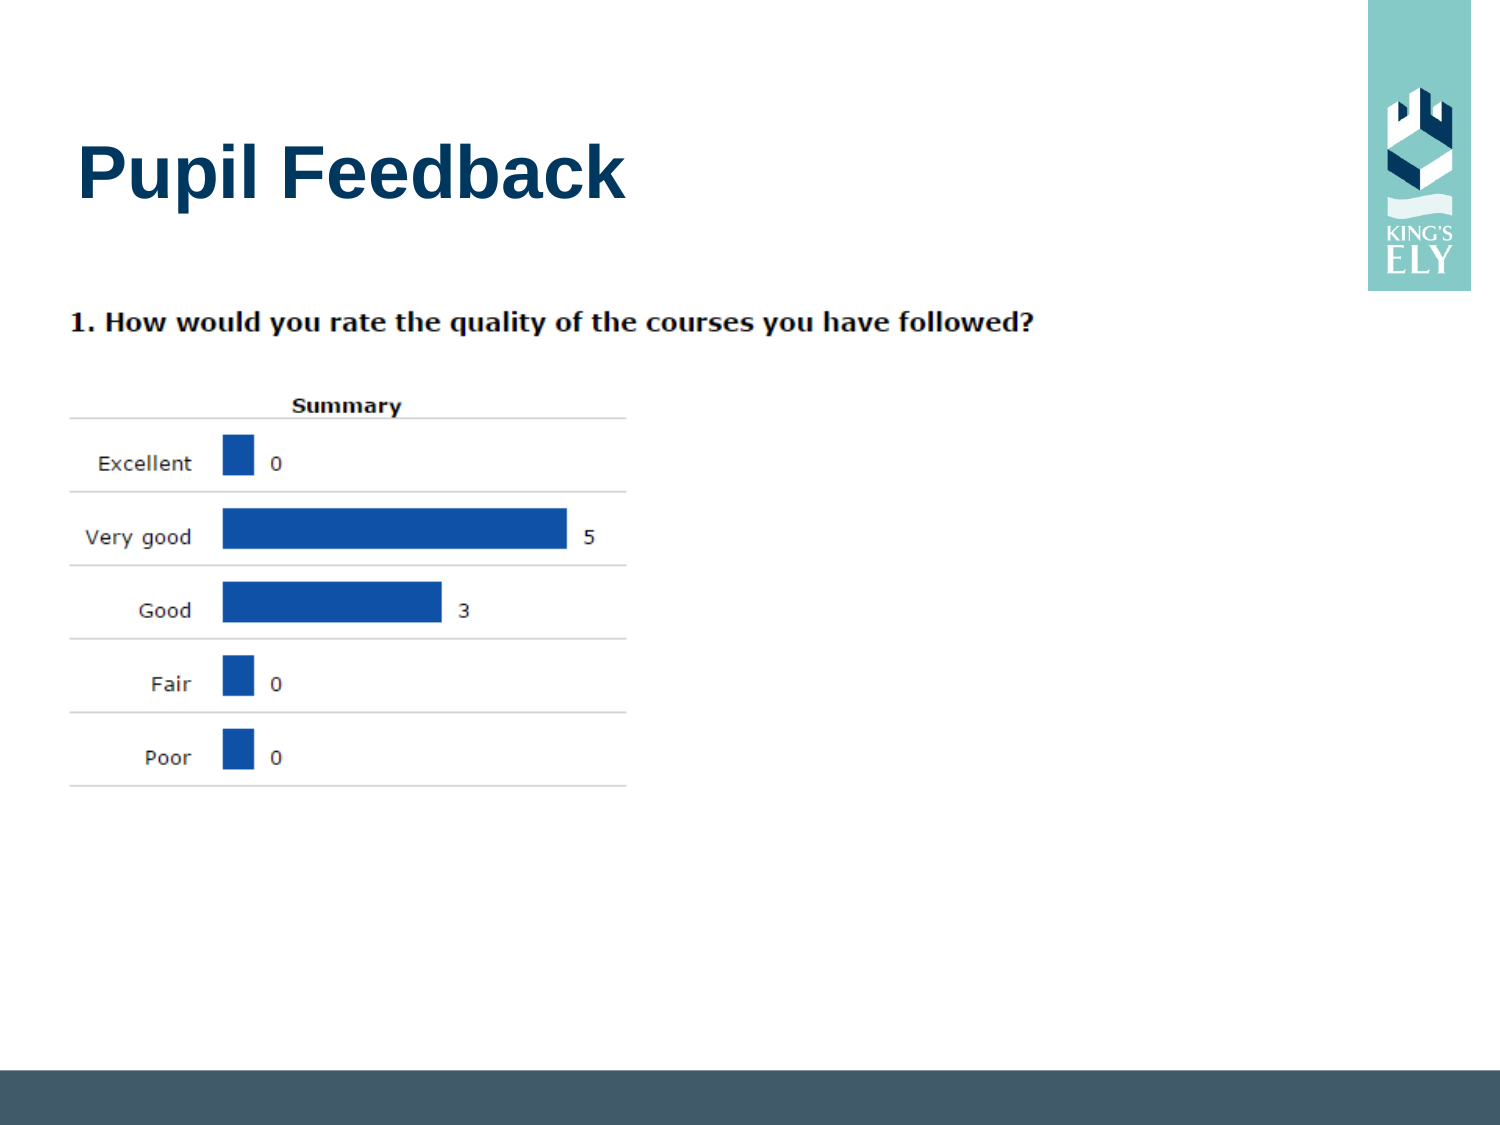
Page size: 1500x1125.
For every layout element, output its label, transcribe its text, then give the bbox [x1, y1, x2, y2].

title Pupil Feedback [62, 82, 1329, 256]
picture [62, 302, 1088, 802]
picture [1368, 0, 1471, 291]
